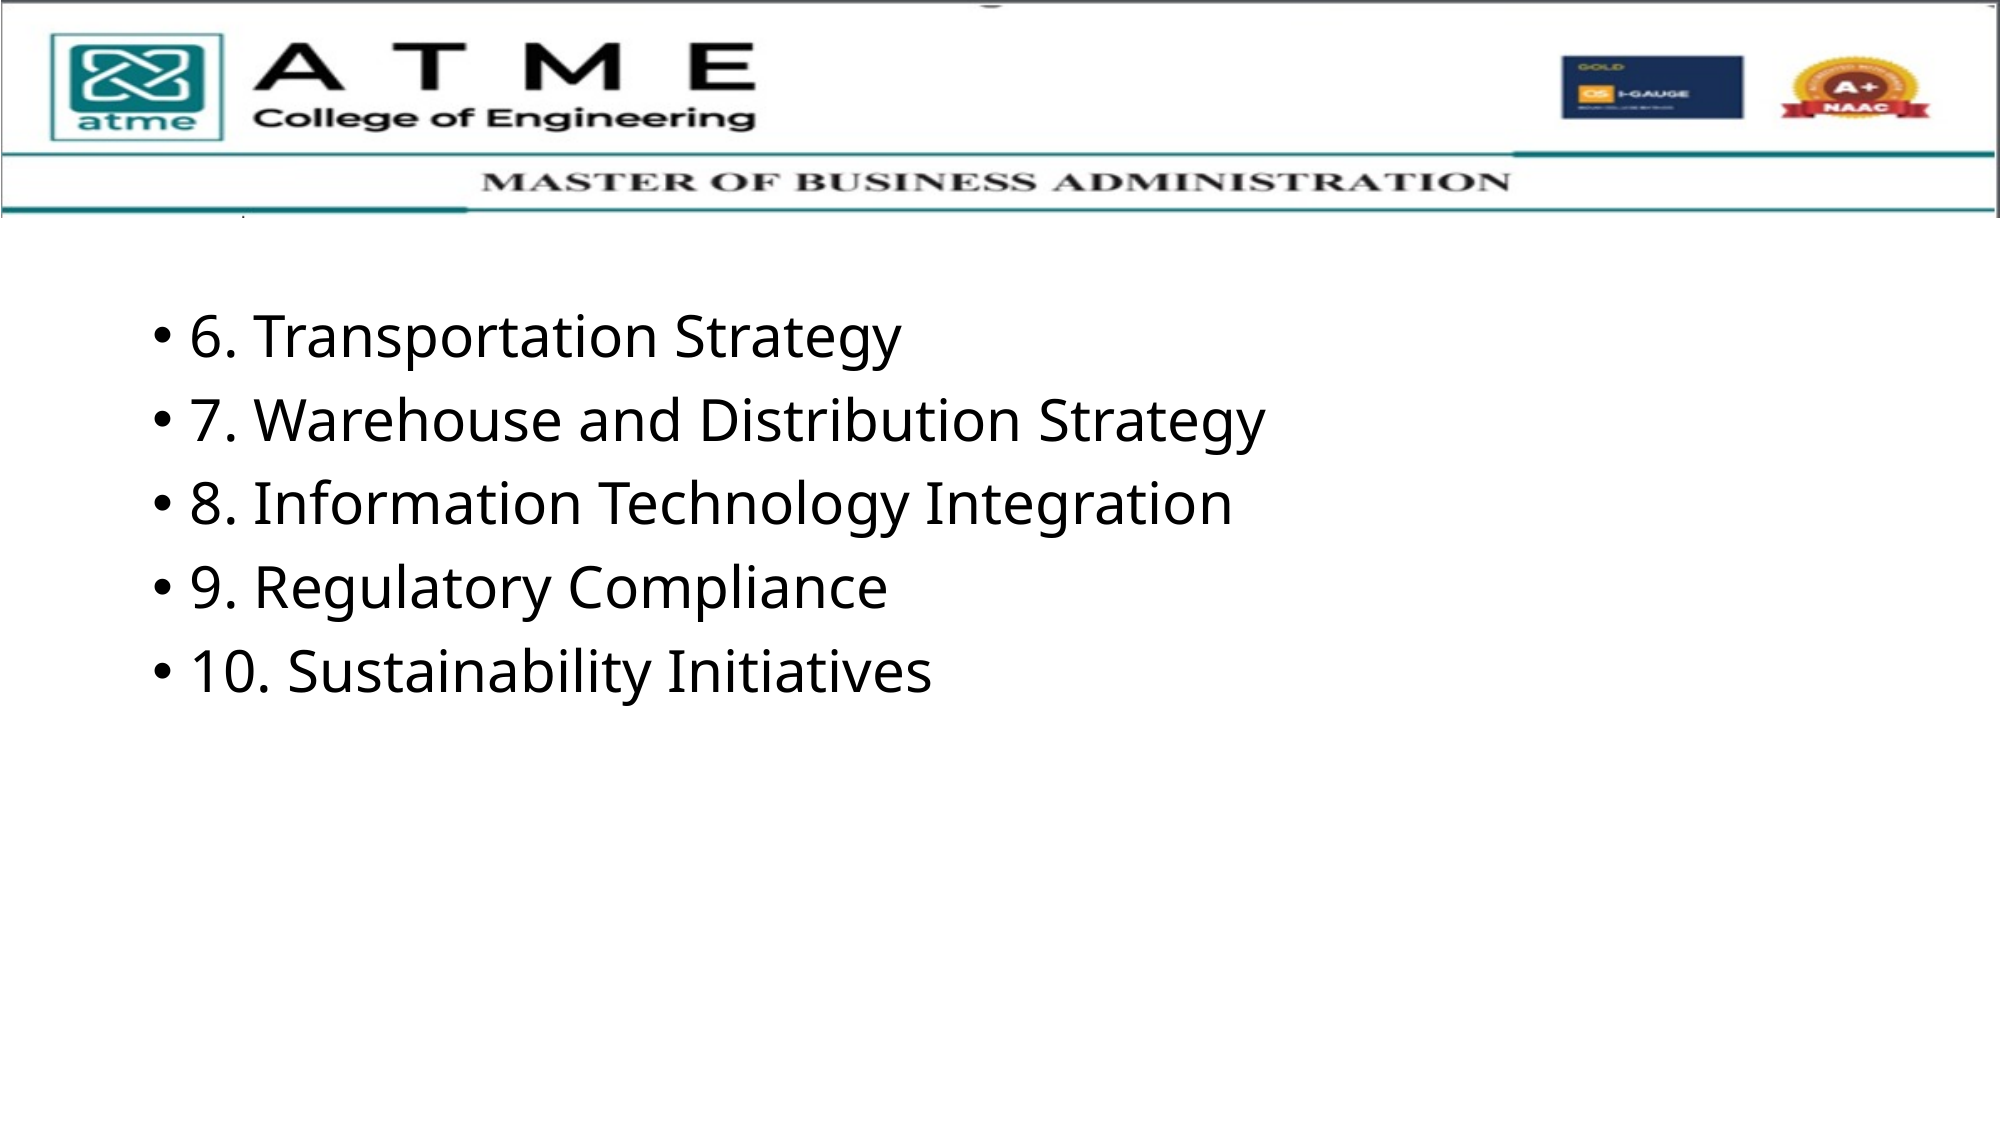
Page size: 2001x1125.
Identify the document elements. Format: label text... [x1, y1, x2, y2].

picture [1, 0, 2000, 218]
list 6. Transportation Strategy 7. Warehouse and Distribution Strategy 8. Information Technology Integration 9. Regulatory Compliance 10. Sustainability Initiatives [137, 299, 1863, 1014]
